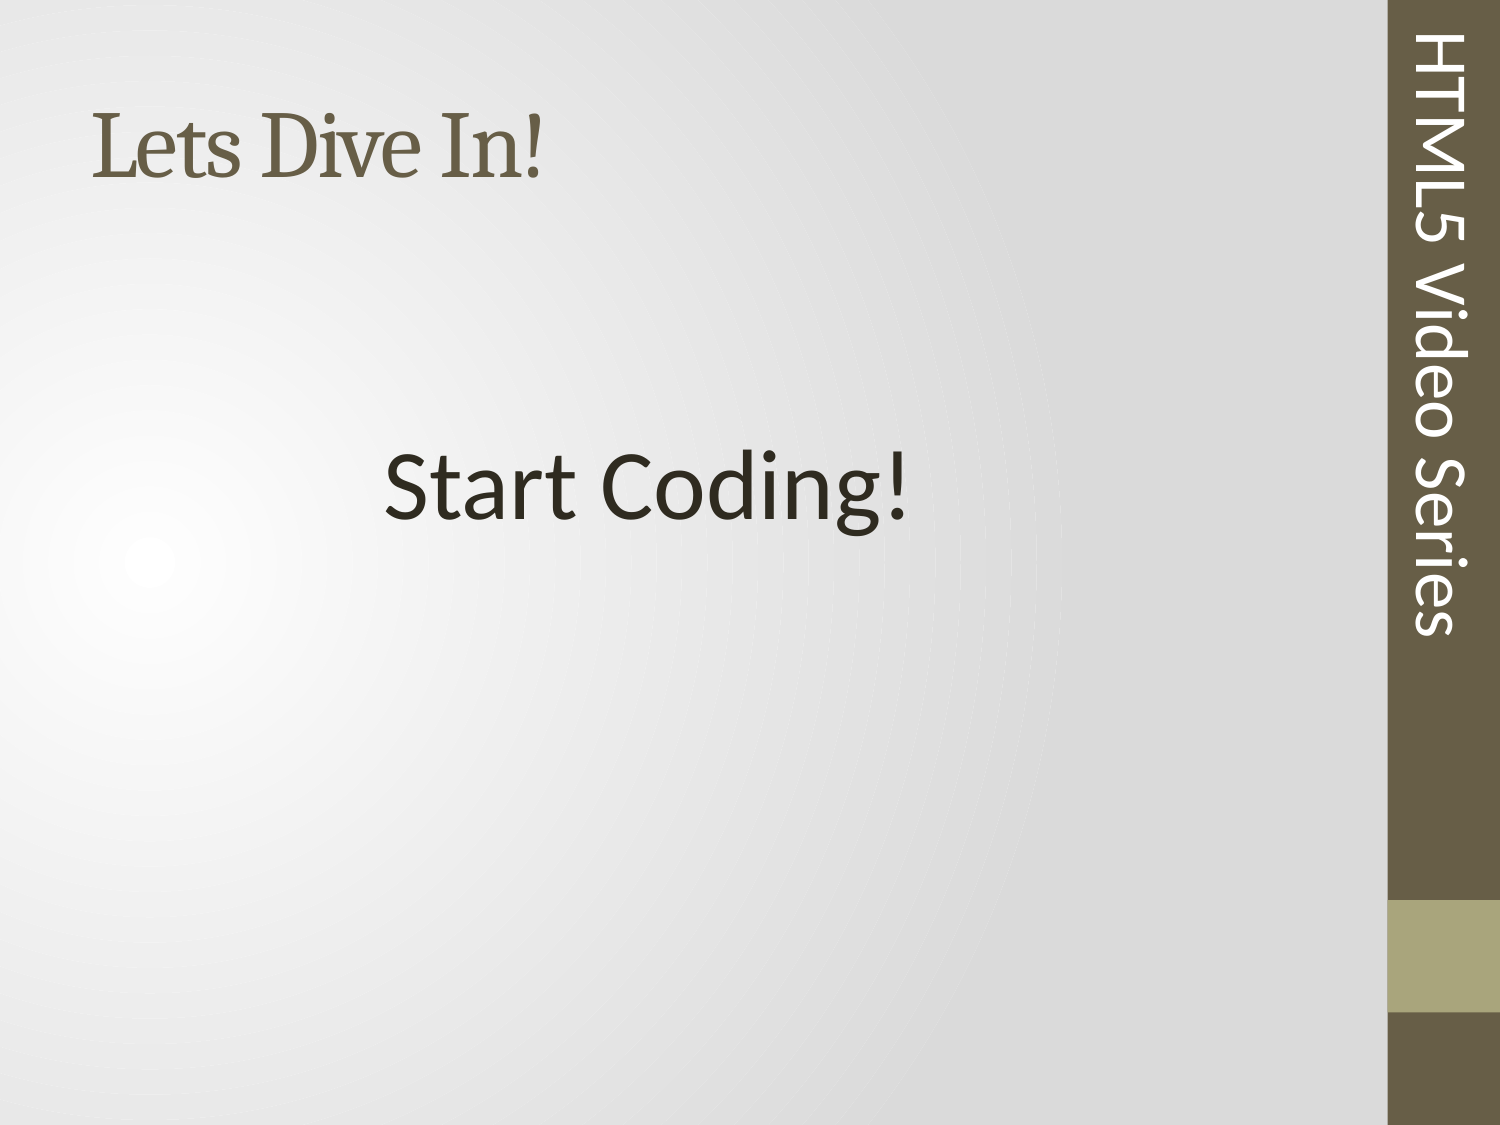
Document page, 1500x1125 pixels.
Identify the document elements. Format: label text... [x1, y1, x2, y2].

list Start Coding! [350, 412, 1500, 1125]
title Lets Dive In! [75, 45, 1325, 233]
text_box HTML5 Video Series [1393, 15, 1499, 412]
